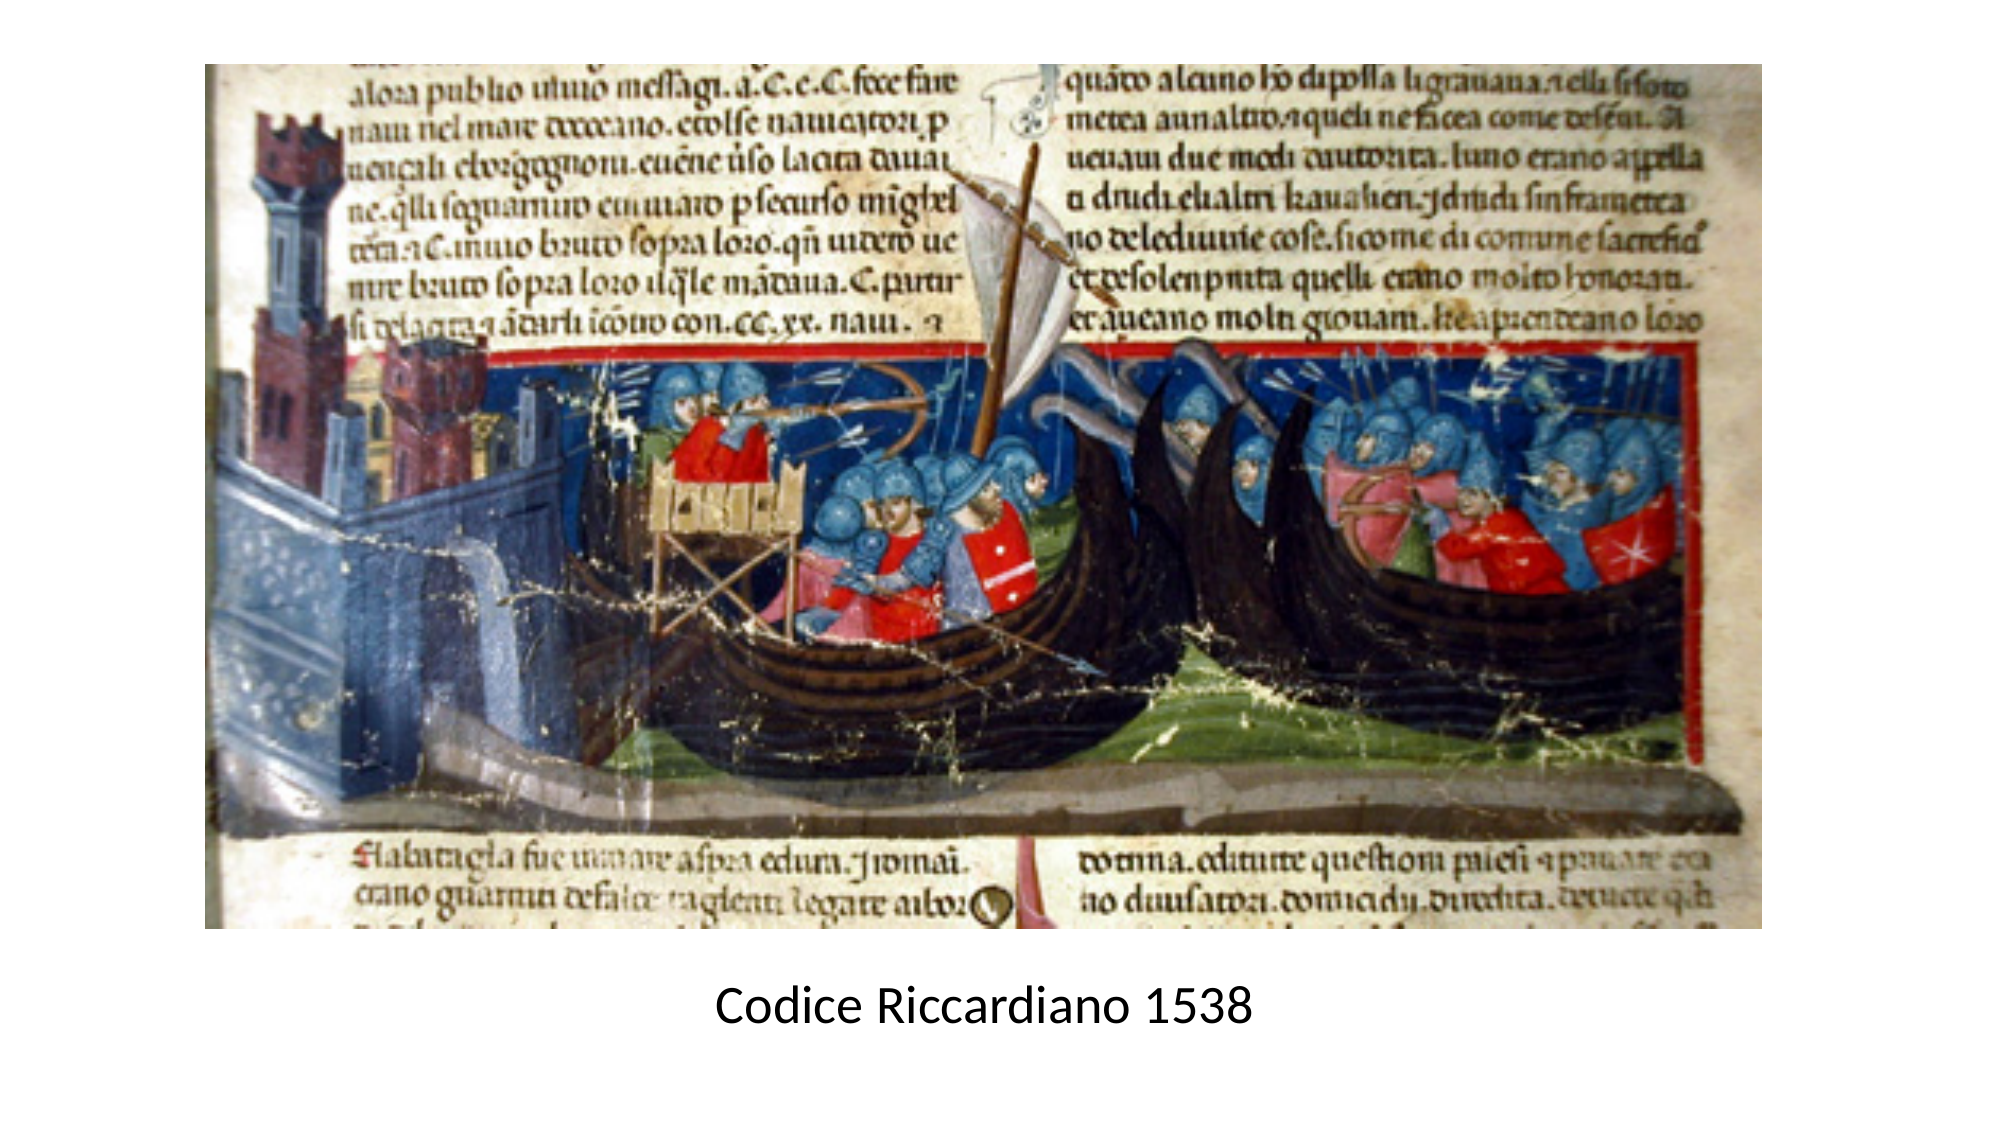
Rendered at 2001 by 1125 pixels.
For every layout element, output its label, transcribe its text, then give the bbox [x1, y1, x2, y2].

picture [205, 64, 1763, 929]
text_box Codice Riccardiano 1538 [214, 962, 1768, 1042]
